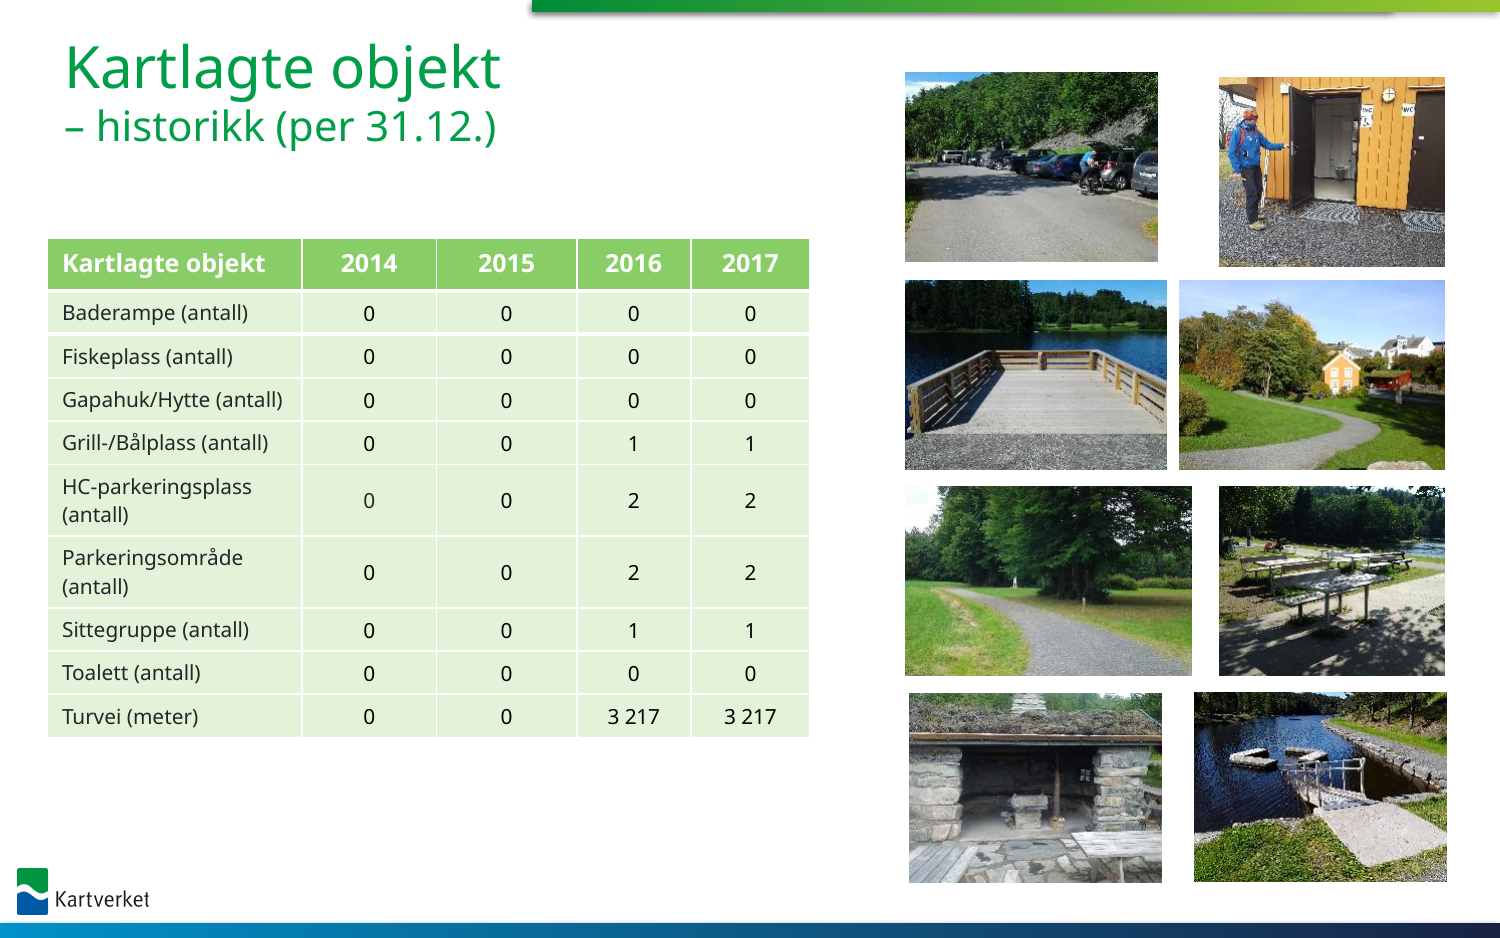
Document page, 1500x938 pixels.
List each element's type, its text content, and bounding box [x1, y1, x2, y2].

table_cell 1 [692, 609, 809, 650]
table_cell 0 [303, 379, 436, 420]
table_cell 0 [578, 336, 690, 377]
table_cell 0 [578, 379, 690, 420]
table_cell 0 [437, 609, 576, 650]
table_cell 0 [578, 293, 690, 332]
picture [905, 280, 1167, 470]
table_cell Sittegruppe (antall) [48, 609, 301, 650]
table_cell 0 [303, 695, 436, 737]
table_cell 2 [578, 465, 690, 535]
table_cell 0 [692, 652, 809, 693]
picture [1194, 692, 1448, 882]
table_cell 0 [303, 465, 436, 535]
table_cell 0 [692, 293, 809, 332]
table_header 2015 [437, 239, 576, 289]
table_header 2014 [303, 239, 436, 289]
table_cell 0 [437, 293, 576, 332]
picture [1179, 280, 1445, 470]
table_cell 3 217 [692, 695, 809, 737]
table_cell 0 [303, 652, 436, 693]
table_header 2016 [578, 239, 690, 289]
table_cell 1 [578, 609, 690, 650]
picture [909, 693, 1163, 884]
table_cell 0 [437, 652, 576, 693]
table_cell Parkeringsområde (antall) [48, 537, 301, 607]
table_cell 2 [692, 537, 809, 607]
table_header 2017 [692, 239, 809, 289]
table_cell 0 [578, 652, 690, 693]
table_cell HC-parkeringsplass (antall) [48, 465, 301, 535]
table_cell 0 [437, 695, 576, 737]
table_cell 0 [692, 379, 809, 420]
table_cell 1 [578, 422, 690, 464]
table_cell Toalett (antall) [48, 652, 301, 693]
table_cell 3 217 [578, 695, 690, 737]
table_cell Grill-/Bålplass (antall) [48, 422, 301, 464]
picture [1219, 77, 1445, 267]
table_cell 0 [303, 293, 436, 332]
table_cell 0 [437, 537, 576, 607]
table_cell Fiskeplass (antall) [48, 336, 301, 377]
table_cell Gapahuk/Hytte (antall) [48, 379, 301, 420]
table_cell 0 [692, 336, 809, 377]
table_cell Turvei (meter) [48, 695, 301, 737]
picture [1219, 486, 1445, 676]
table_cell 0 [437, 465, 576, 535]
table_cell Baderampe (antall) [48, 293, 301, 332]
table_cell 0 [437, 336, 576, 377]
picture [905, 72, 1158, 262]
table_cell 0 [303, 336, 436, 377]
picture [905, 486, 1193, 676]
table_cell 2 [578, 537, 690, 607]
table_cell 0 [303, 537, 436, 607]
table_cell 0 [303, 609, 436, 650]
table_cell 0 [437, 379, 576, 420]
table_cell 2 [692, 465, 809, 535]
table_cell 1 [692, 422, 809, 464]
text_box Kartlagte objekt – historikk (per 31.12.) [49, 14, 1431, 158]
table_header Kartlagte objekt [48, 239, 301, 289]
table_cell 0 [437, 422, 576, 464]
table_cell 0 [303, 422, 436, 464]
